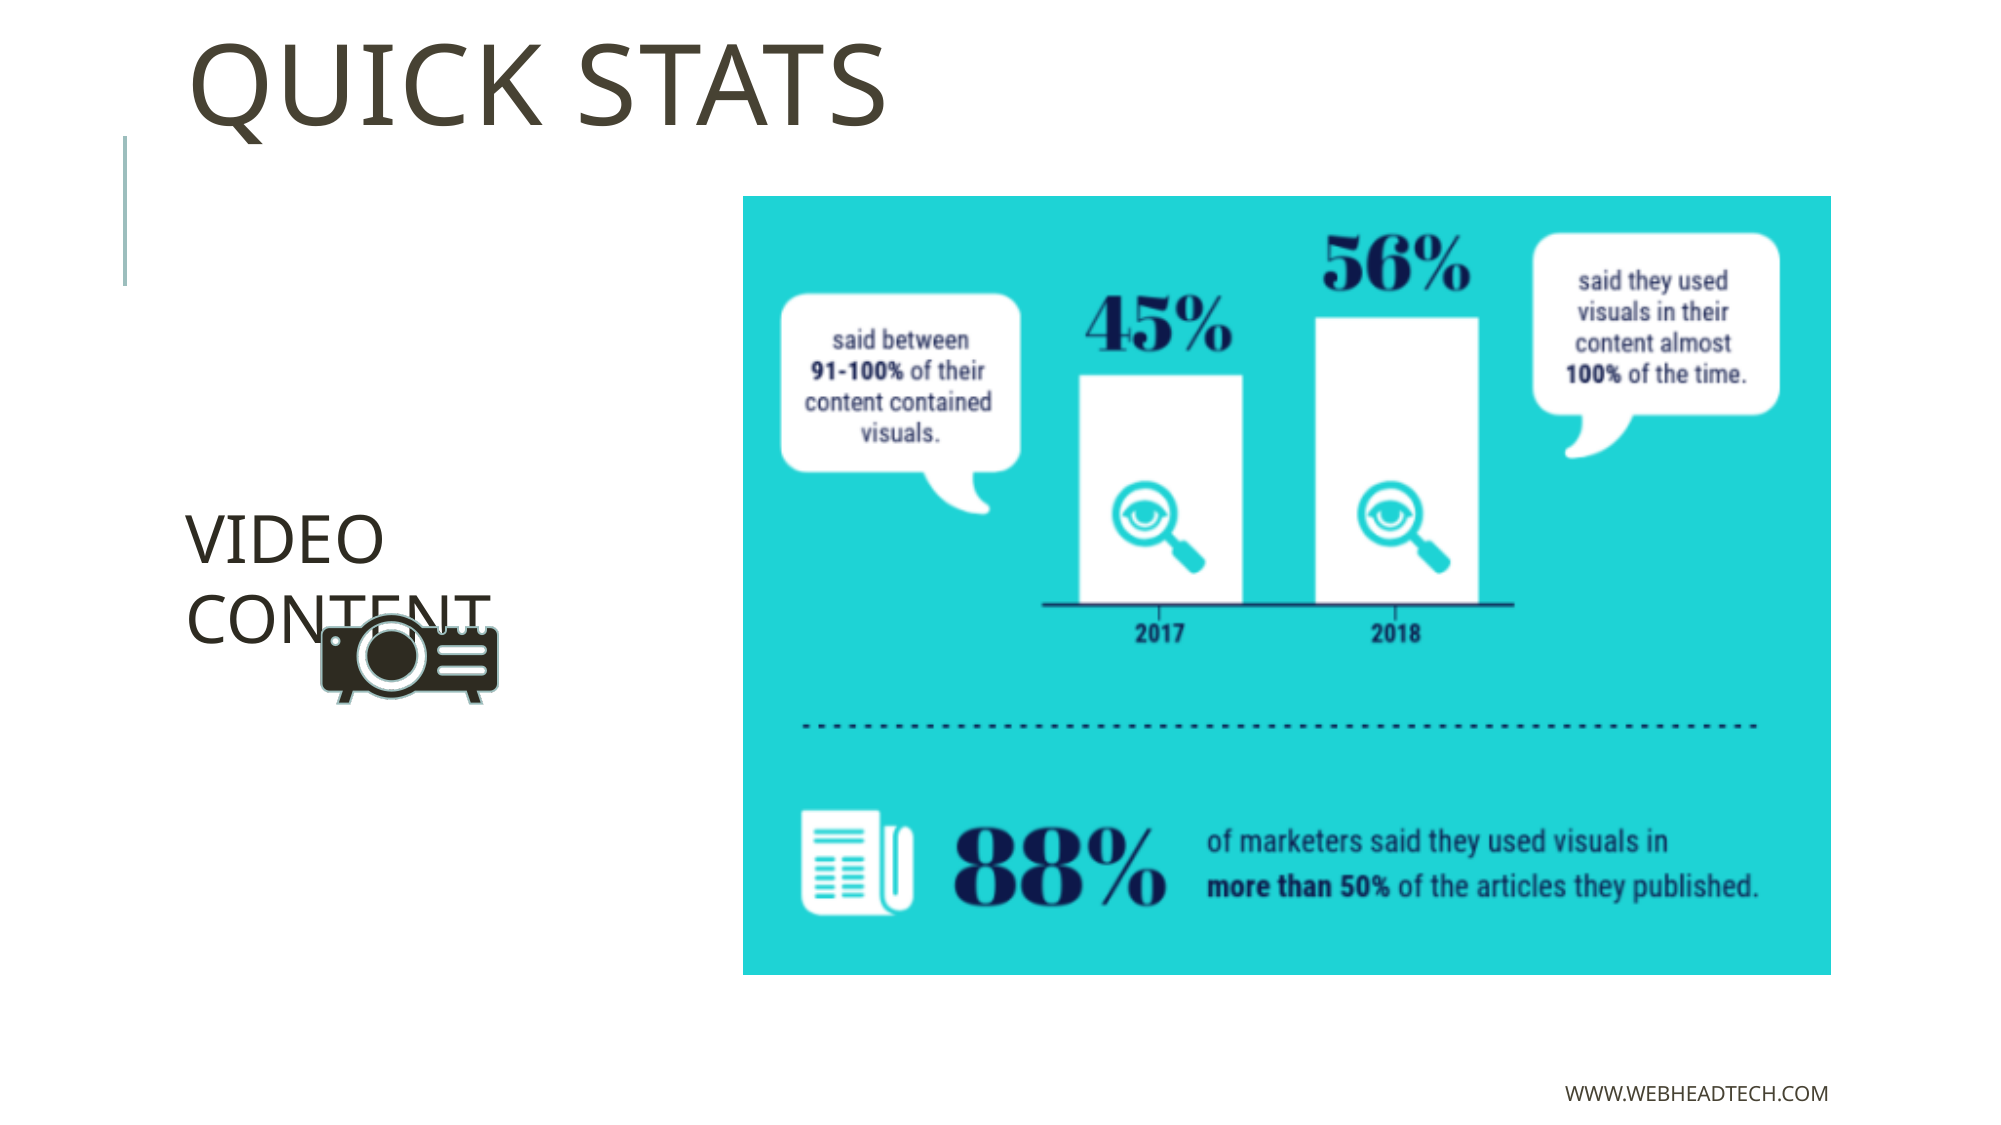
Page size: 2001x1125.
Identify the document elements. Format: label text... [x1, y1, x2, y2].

picture [313, 562, 506, 755]
title Quick stats [170, 32, 1896, 250]
picture [743, 195, 1832, 975]
text_box VIDEO CONTENT [170, 489, 692, 665]
footer www.webheadtech.com [875, 1070, 1844, 1116]
